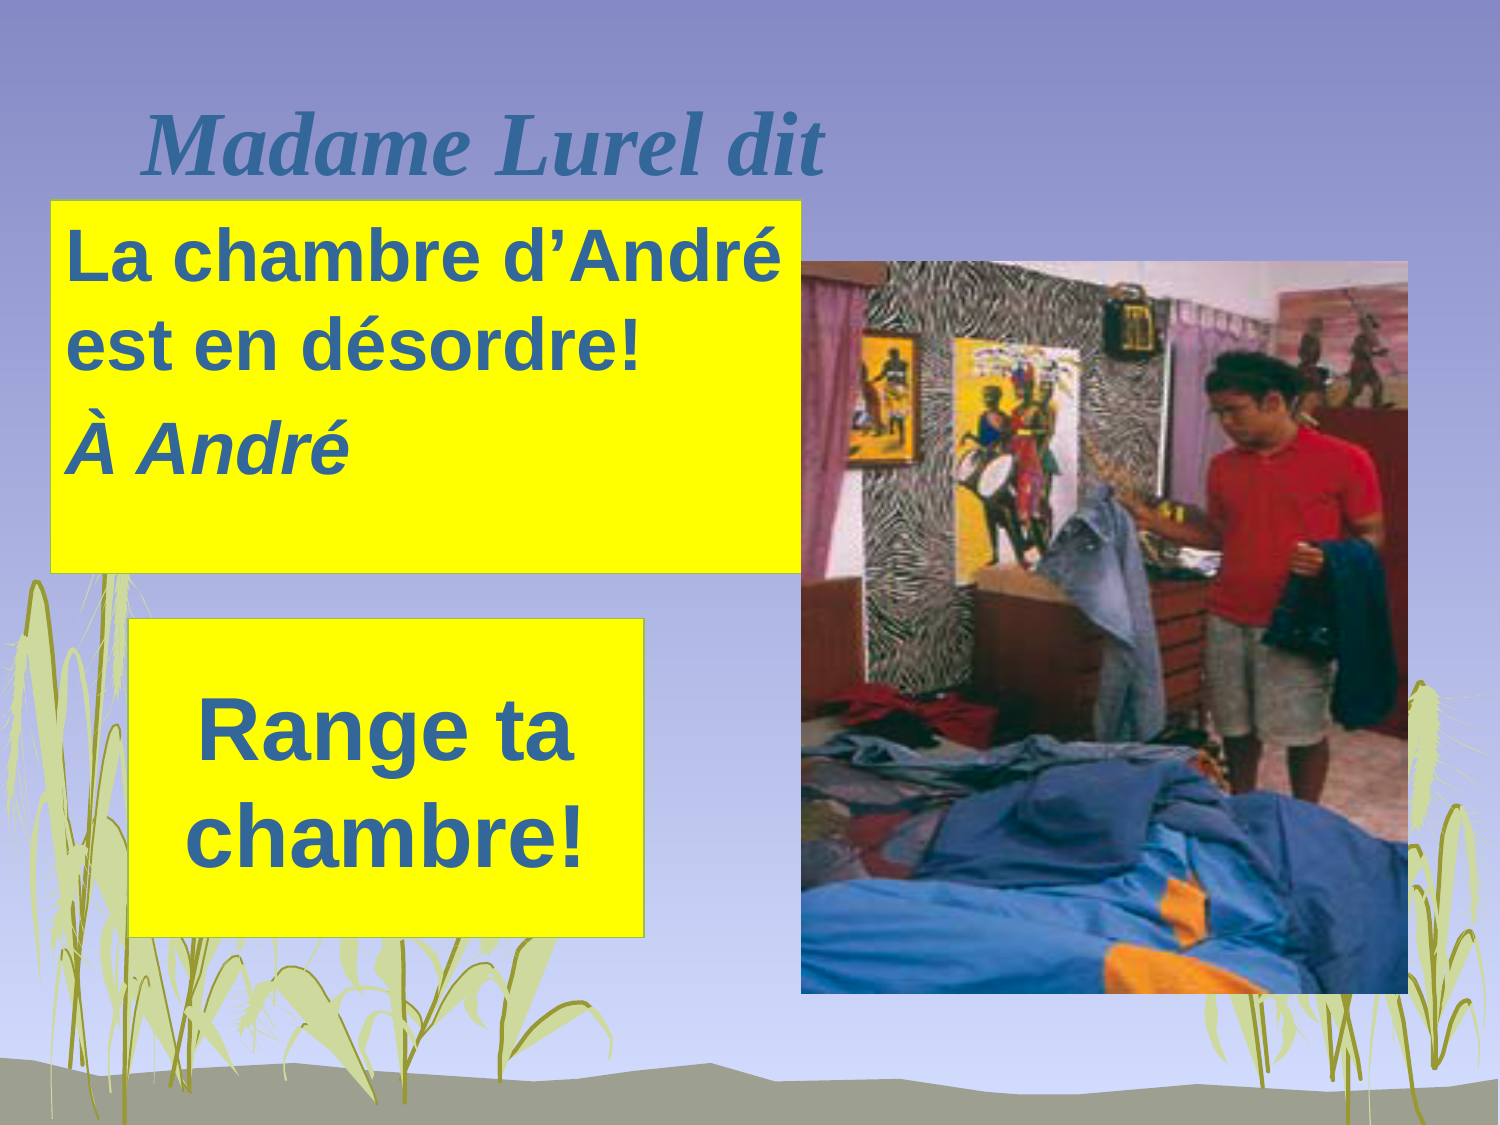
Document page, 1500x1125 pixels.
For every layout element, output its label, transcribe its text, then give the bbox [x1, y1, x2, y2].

text_box La chambre d’André est en désordre! À André [50, 199, 802, 574]
subtitle Range ta chambre! [127, 618, 645, 938]
title Madame Lurel dit [126, 37, 1371, 241]
picture [801, 261, 1408, 995]
